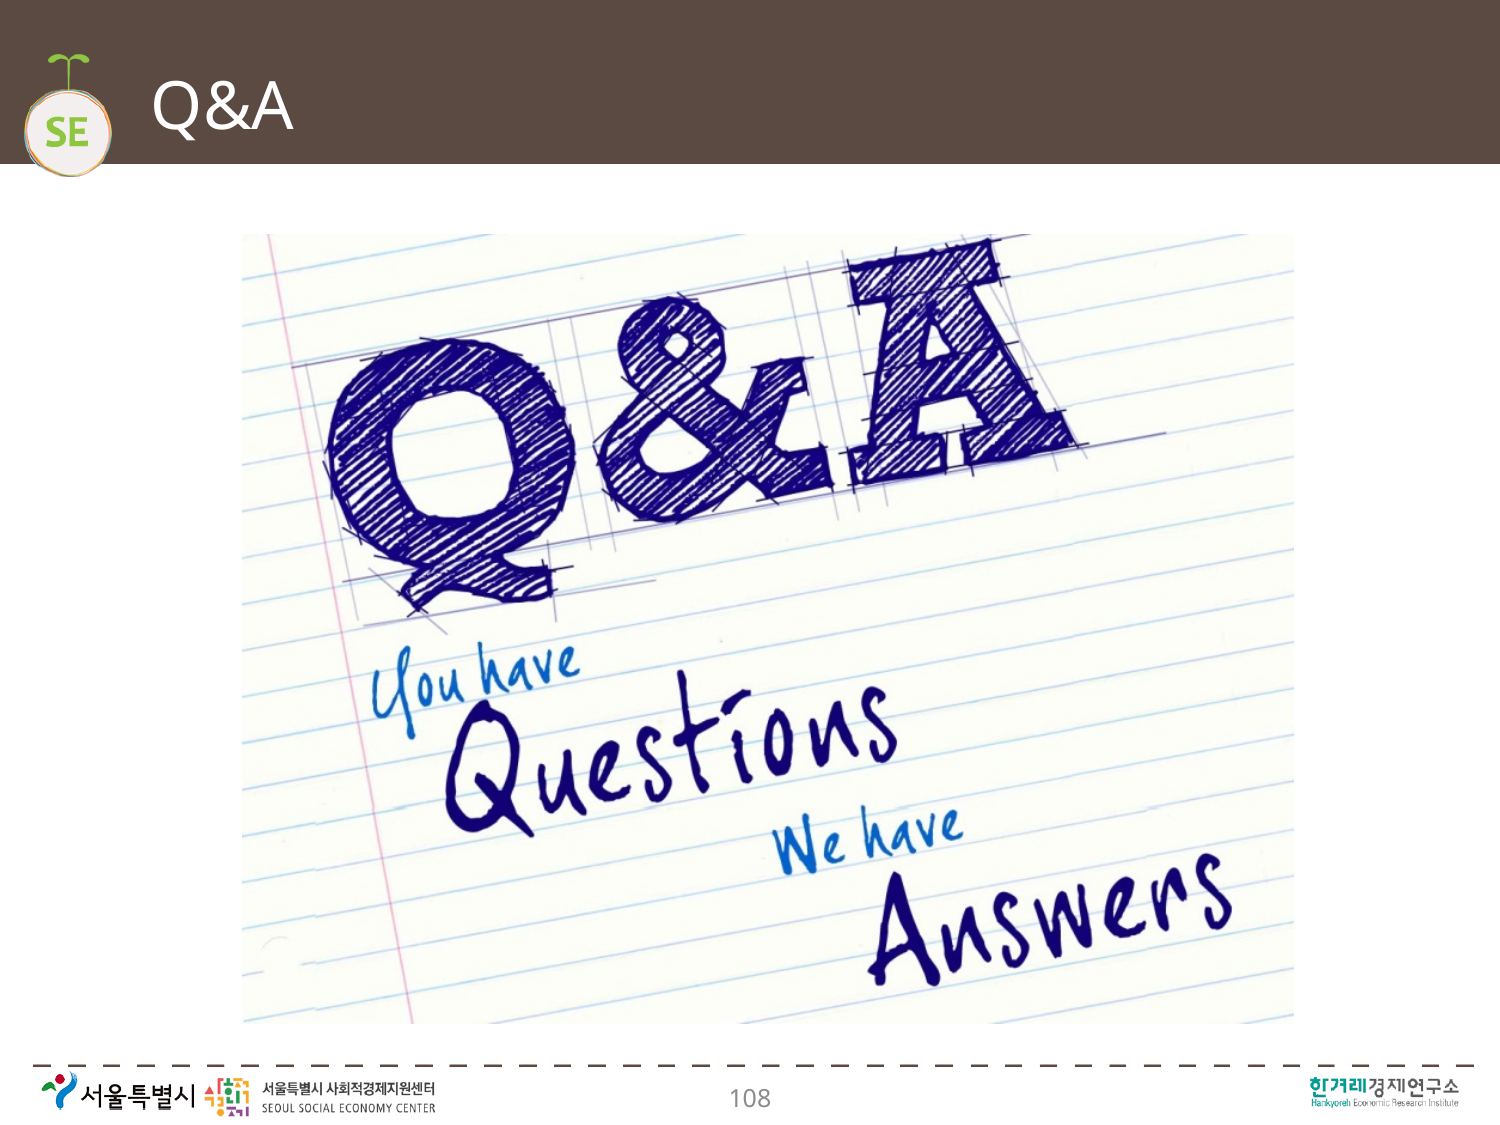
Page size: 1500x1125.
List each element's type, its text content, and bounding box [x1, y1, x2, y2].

picture [0, 0, 1500, 1125]
title Q&A [135, 45, 1463, 161]
slide_number 108 [696, 1069, 804, 1125]
